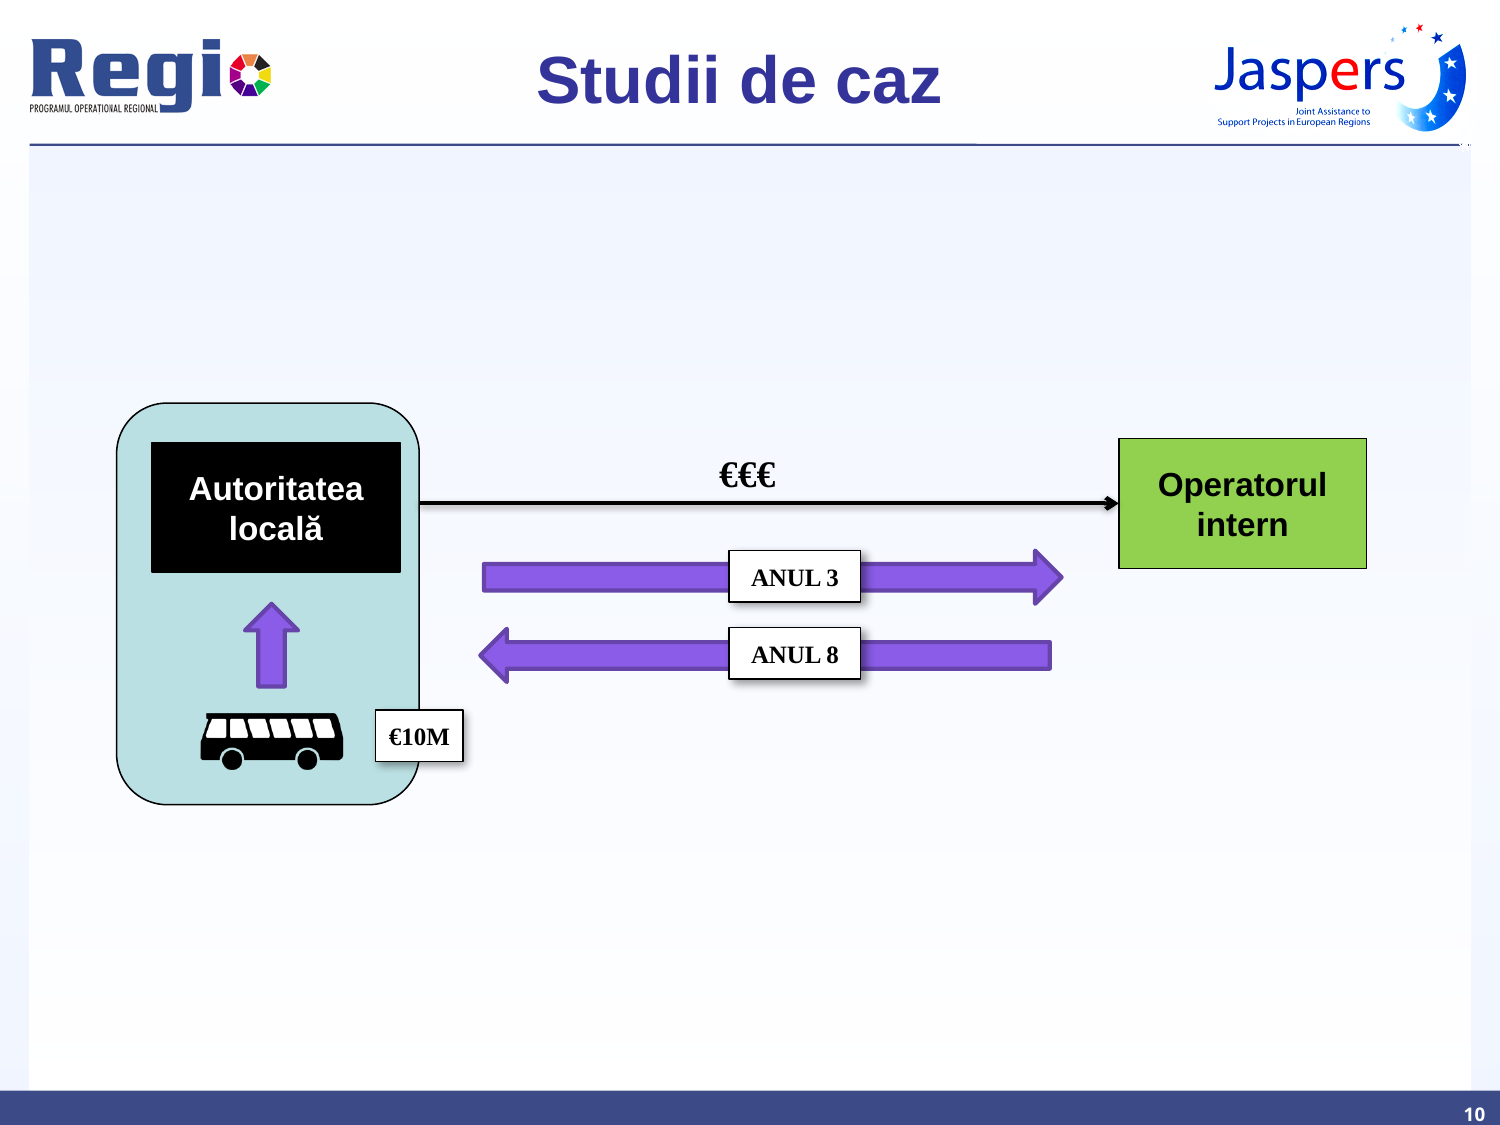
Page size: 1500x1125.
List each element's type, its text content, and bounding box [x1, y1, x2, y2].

text_box [871, 548, 1064, 606]
picture [196, 698, 348, 774]
text_box 10 [1187, 1095, 1500, 1125]
text_box Autoritatea locală [152, 442, 401, 573]
text_box €10M [375, 710, 463, 762]
text_box [871, 640, 1052, 671]
picture [1174, 0, 1479, 154]
text_box ANUL 8 [729, 627, 861, 680]
text_box Operatorul intern [1118, 438, 1367, 569]
picture [29, 38, 273, 115]
text_box [243, 601, 301, 689]
text_box €€€ [704, 442, 791, 502]
text_box [478, 626, 727, 684]
text_box ANUL 3 [729, 550, 861, 603]
text_box [481, 561, 727, 593]
text_box [116, 403, 420, 805]
title Studii de caz [64, 18, 1169, 135]
